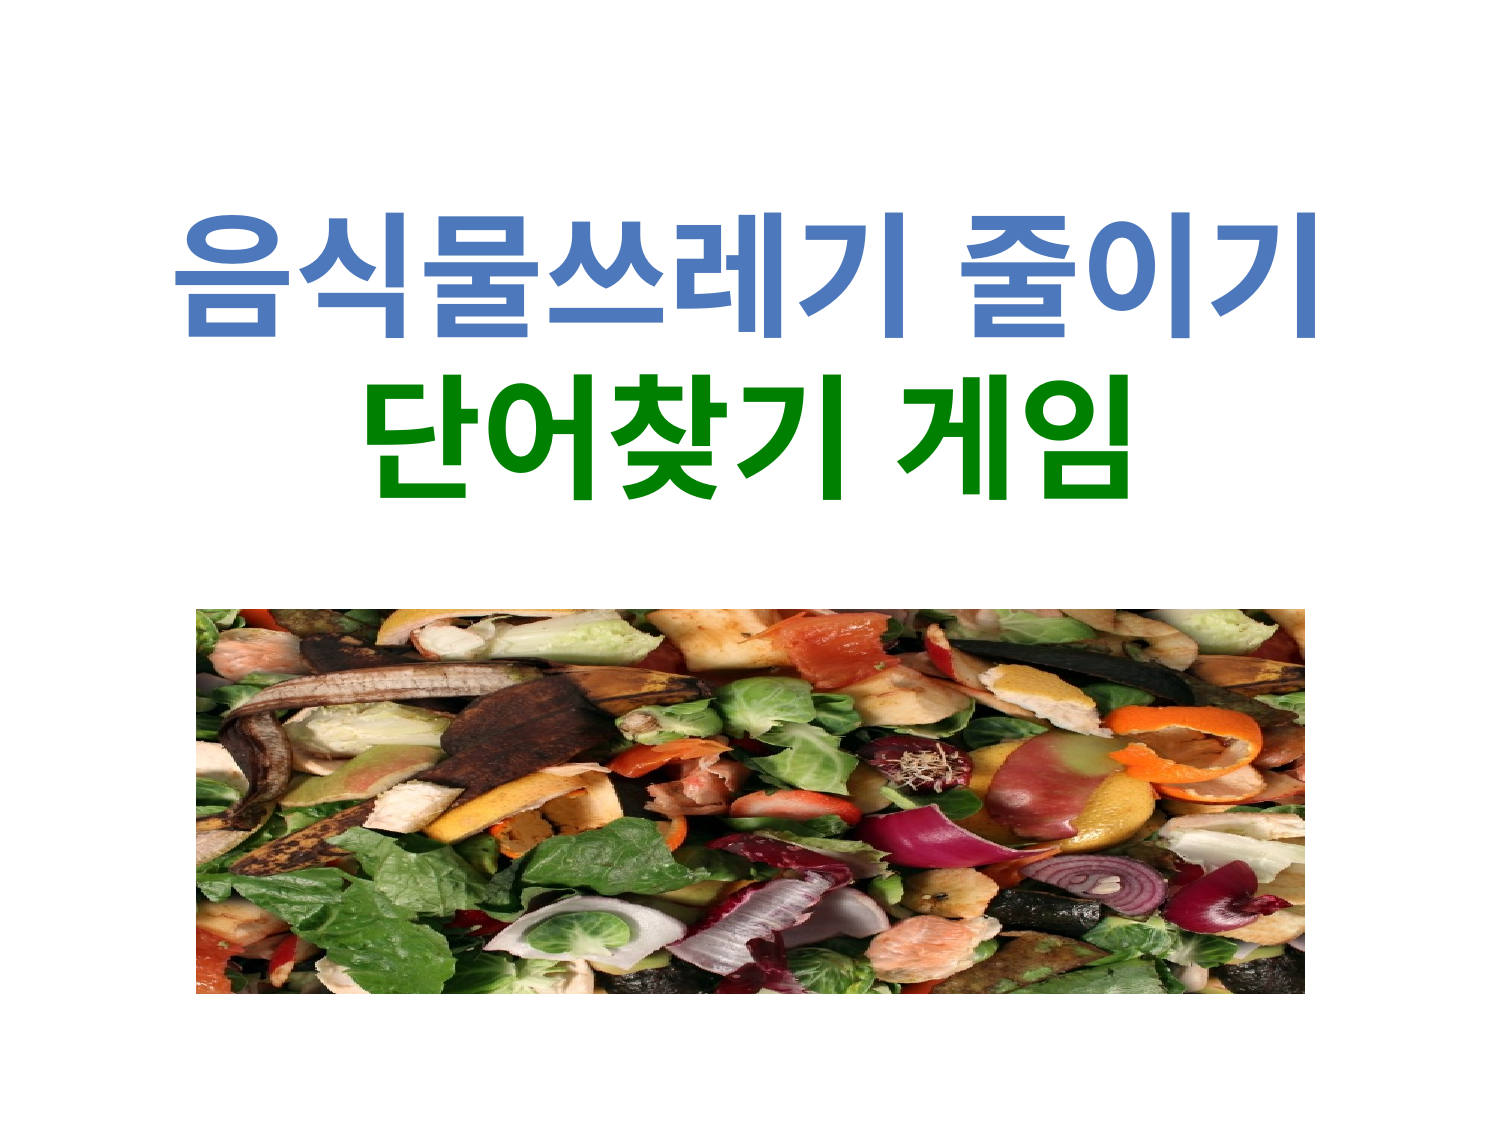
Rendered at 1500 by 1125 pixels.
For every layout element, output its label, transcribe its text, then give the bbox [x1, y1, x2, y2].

picture [196, 609, 1305, 994]
text_box 음식물쓰레기 줄이기 단어찾기 게임 [112, 322, 1389, 565]
